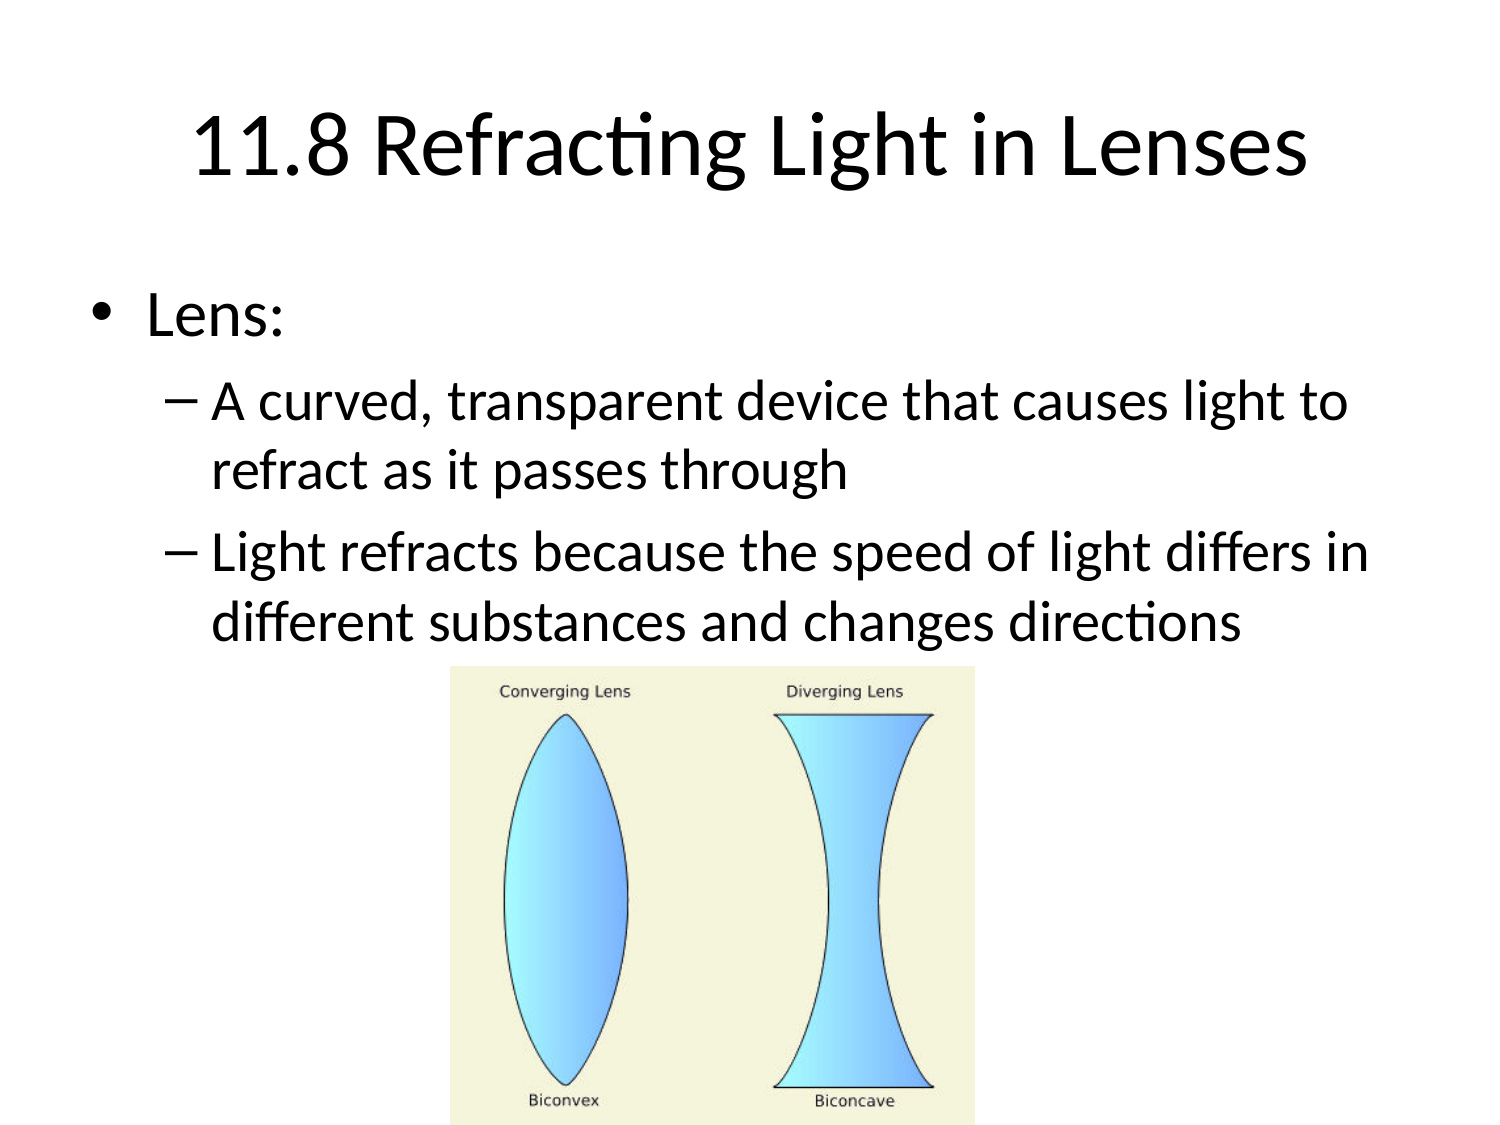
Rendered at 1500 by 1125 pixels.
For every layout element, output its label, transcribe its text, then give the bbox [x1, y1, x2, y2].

list Lens: A curved, transparent device that causes light to refract as it passes through Light refracts because the speed of light differs in different substances and changes directions [74, 262, 1426, 688]
picture [449, 666, 976, 1125]
title 11.8 Refracting Light in Lenses [74, 44, 1426, 233]
